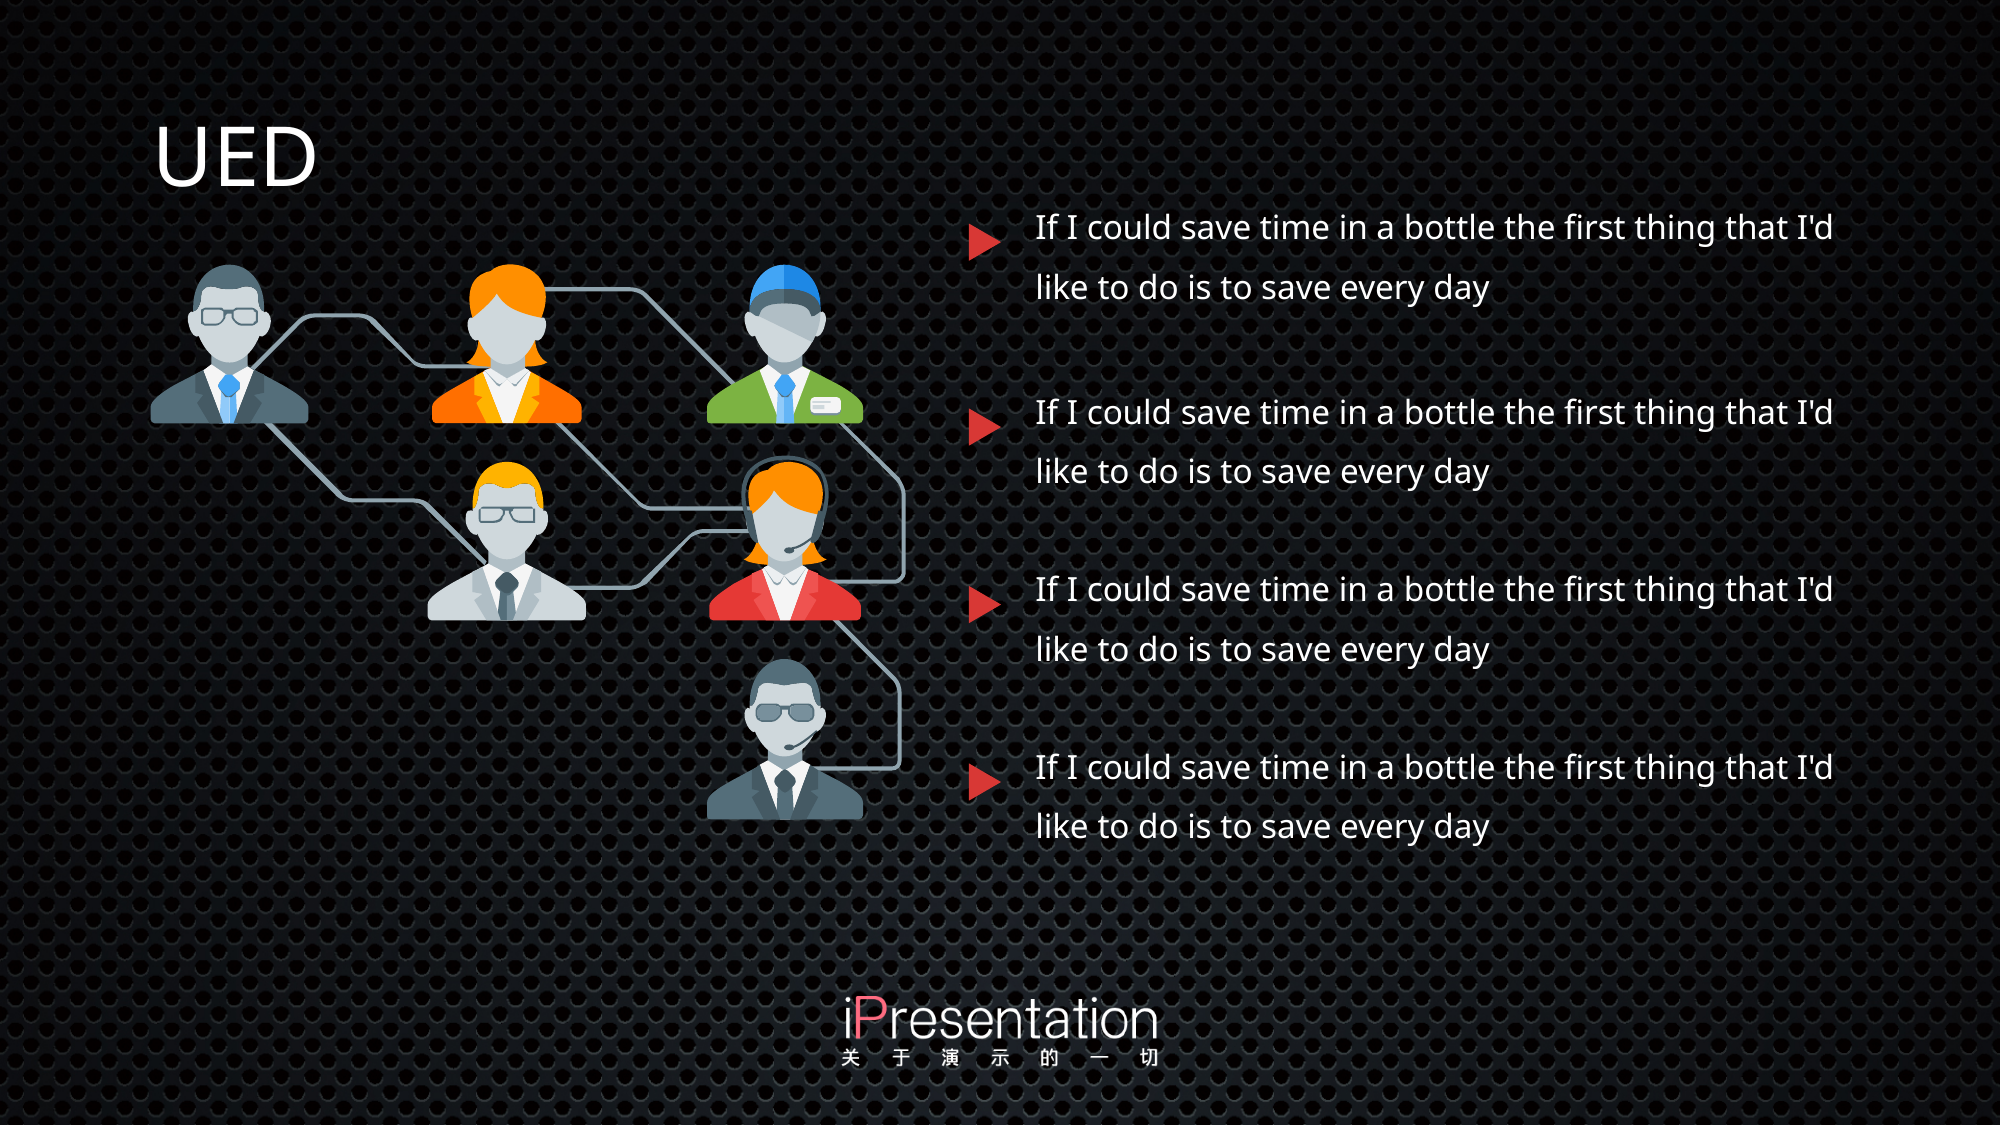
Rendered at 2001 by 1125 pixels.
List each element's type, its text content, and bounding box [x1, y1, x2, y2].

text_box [150, 266, 904, 822]
text_box [967, 221, 1004, 263]
title UED [137, 106, 1863, 213]
picture [0, 0, 2000, 1125]
text_box [967, 584, 1004, 626]
text_box If I could save time in a bottle the first thing that I'd like to do is to save every day [1020, 541, 1896, 706]
text_box If I could save time in a bottle the first thing that I'd like to do is to save every day [1020, 718, 1896, 883]
text_box [967, 761, 1004, 803]
text_box If I could save time in a bottle the first thing that I'd like to do is to save every day [1020, 178, 1896, 343]
text_box If I could save time in a bottle the first thing that I'd like to do is to save every day [1020, 363, 1896, 528]
text_box [967, 406, 1004, 448]
